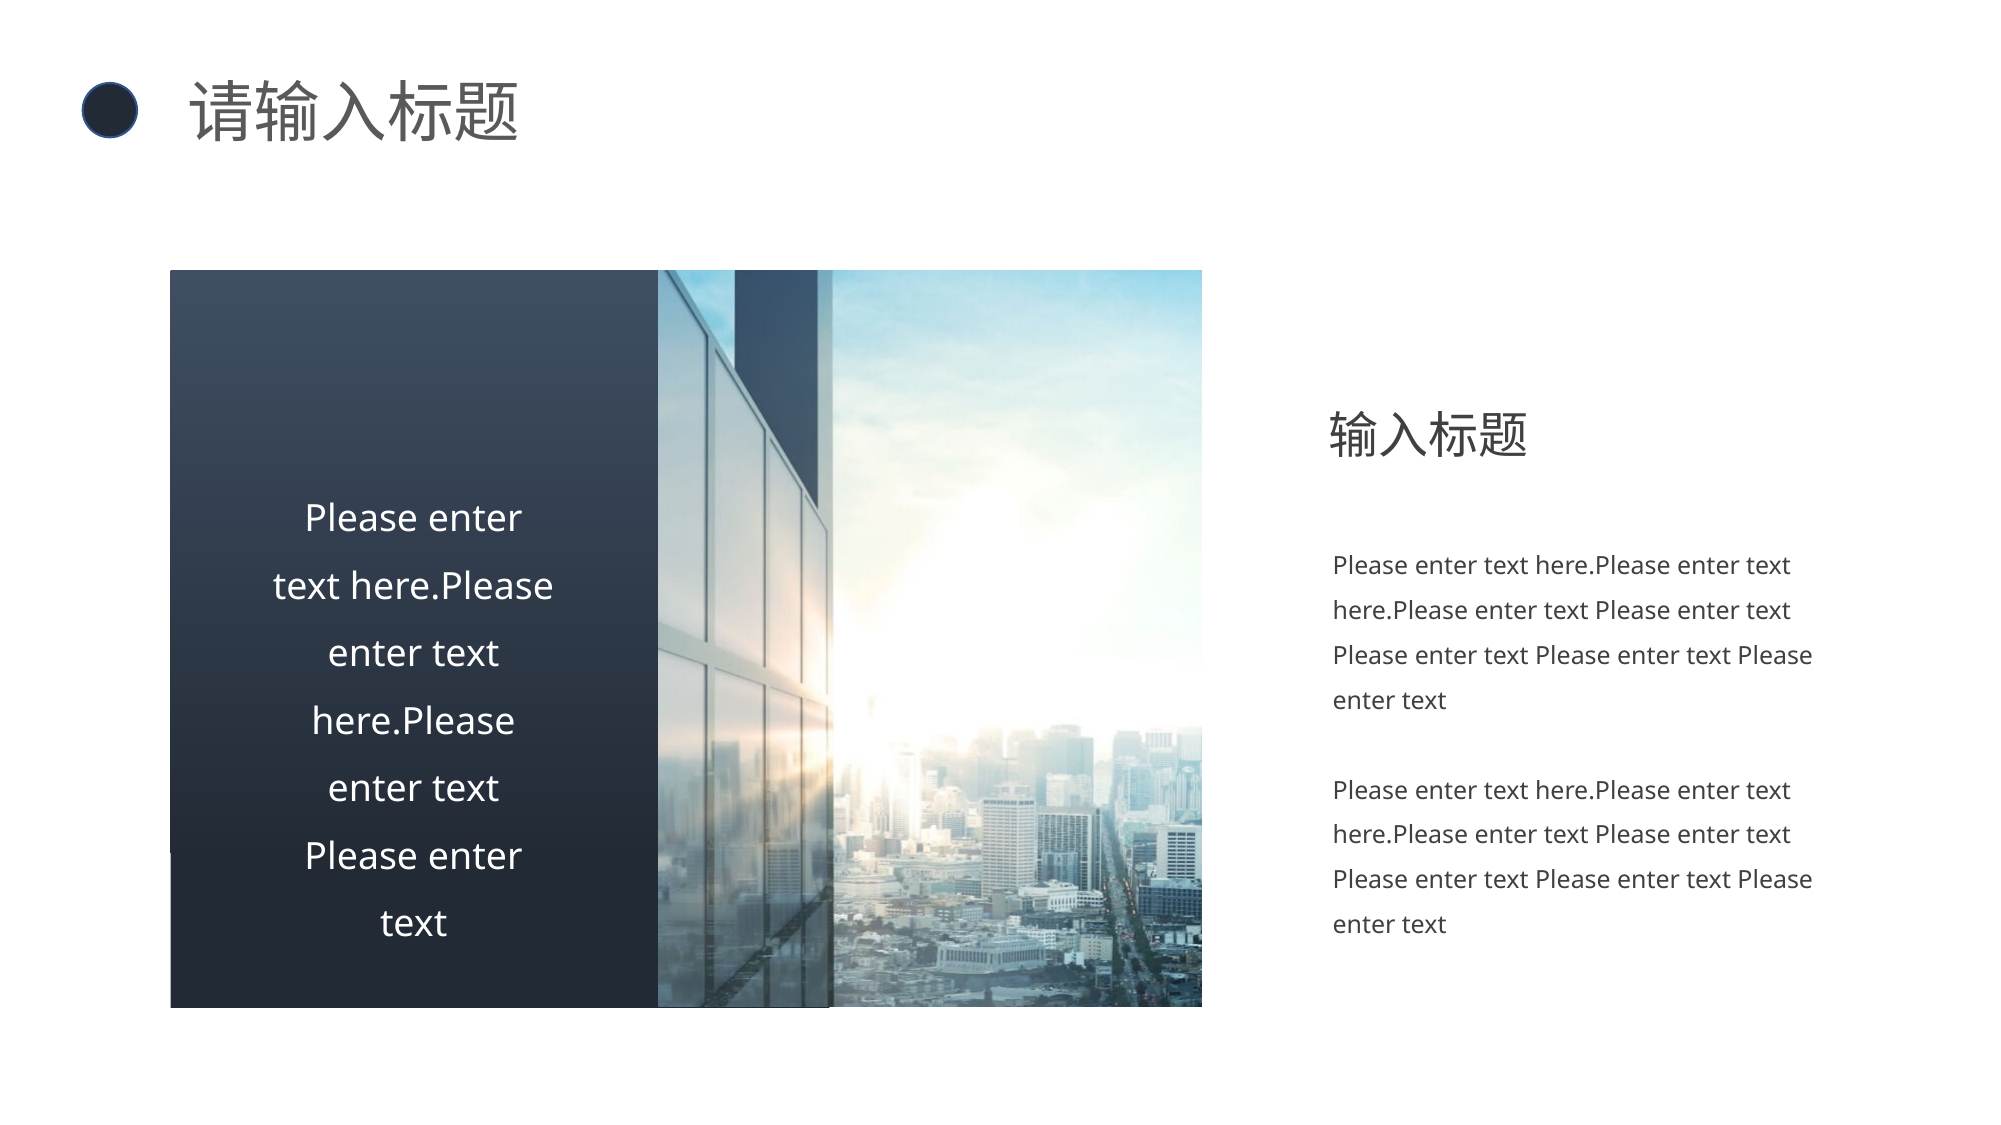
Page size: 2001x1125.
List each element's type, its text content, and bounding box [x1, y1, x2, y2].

text_box 输入标题 [1314, 396, 1651, 471]
text_box Please enter text here.Please enter text here.Please enter text Please enter text [257, 464, 570, 952]
text_box [81, 81, 139, 139]
text_box Please enter text here.Please enter text here.Please enter text Please enter text Please enter text Please enter text Please enter text Please enter text here.Please enter text here.Please enter text Please enter text Please enter text Please enter text Please enter text [1317, 527, 1886, 947]
text_box 请输入标题 [172, 62, 536, 157]
text_box [170, 270, 830, 1008]
picture [658, 270, 1202, 1007]
